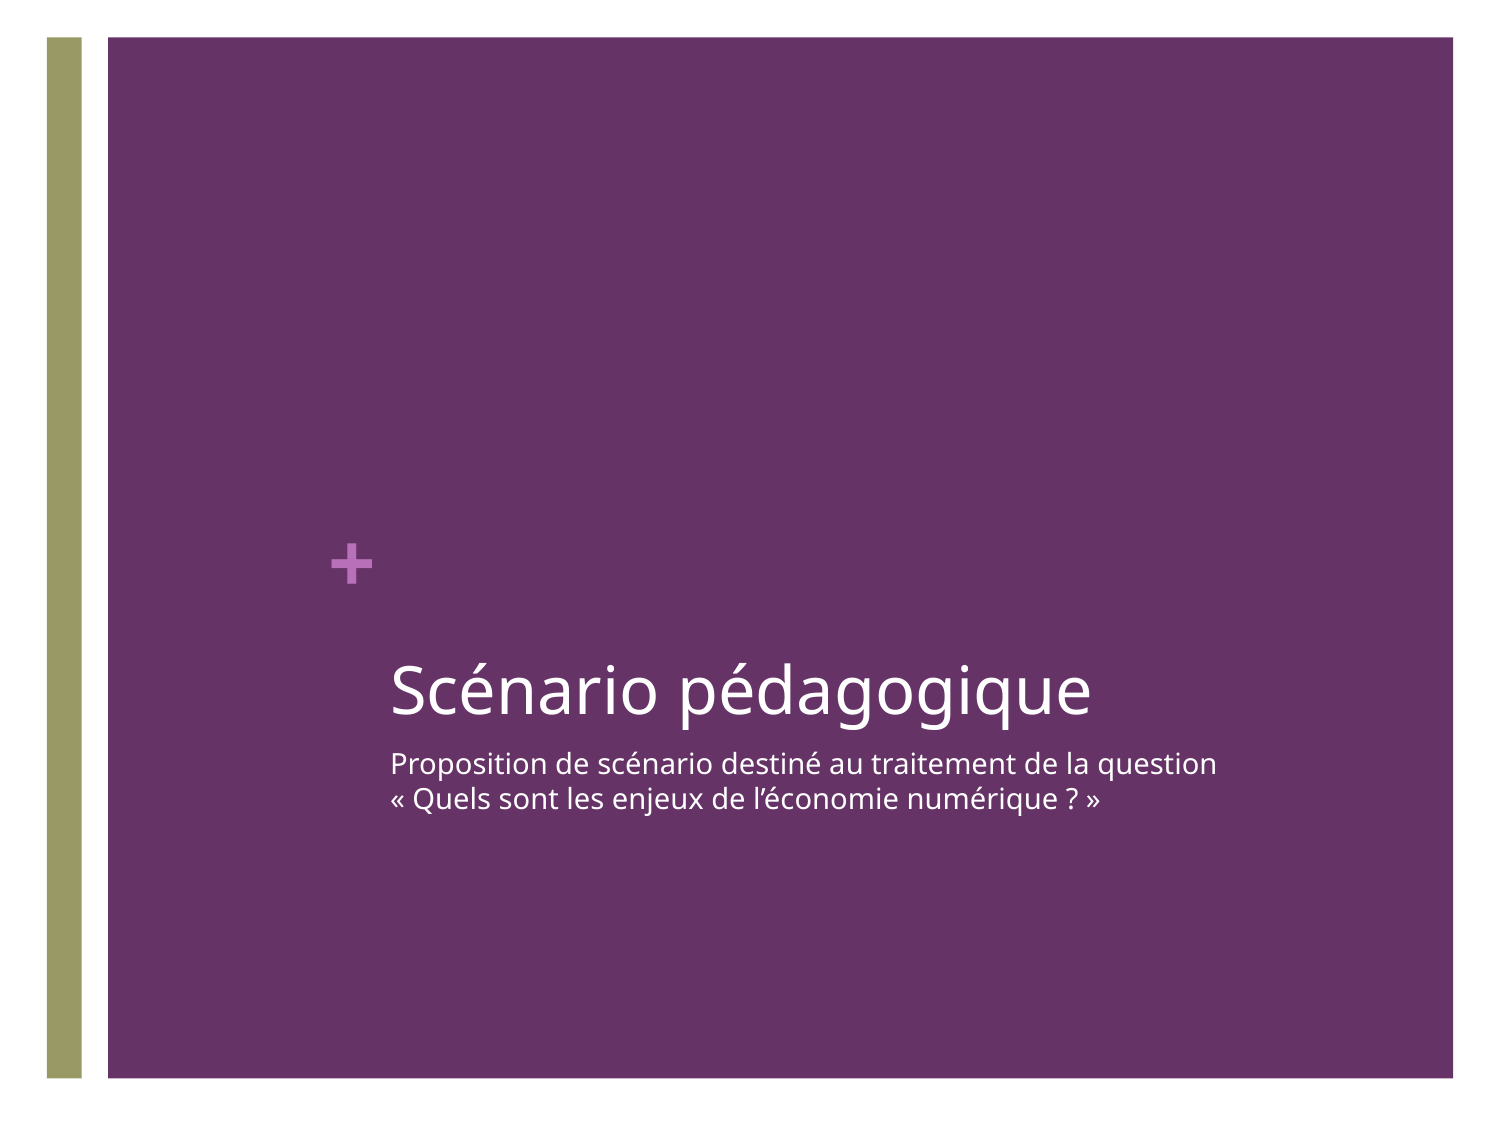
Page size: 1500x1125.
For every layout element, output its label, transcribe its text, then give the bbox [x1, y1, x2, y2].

title Scénario pédagogique [375, 512, 1300, 736]
list Proposition de scénario destiné au traitement de la question « Quels sont les enjeux de l’économie numérique ? » [375, 737, 1300, 984]
